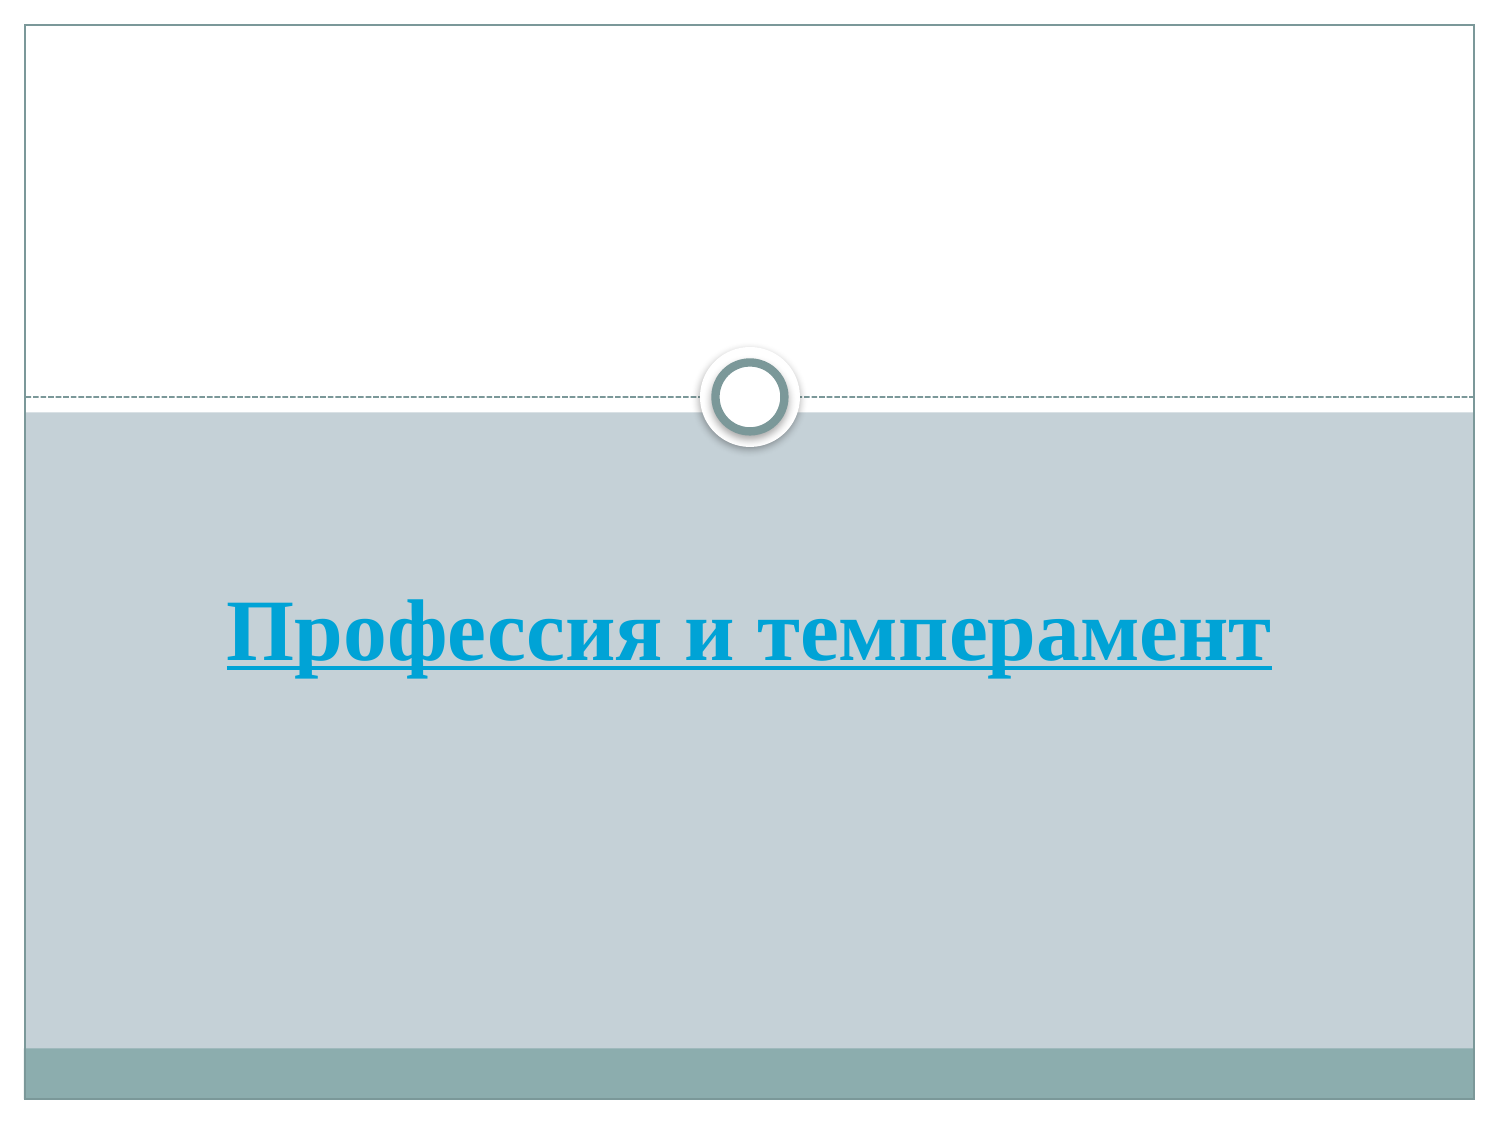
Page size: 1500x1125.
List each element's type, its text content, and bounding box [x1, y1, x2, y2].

title Профессия и темперамент [112, 444, 1388, 686]
